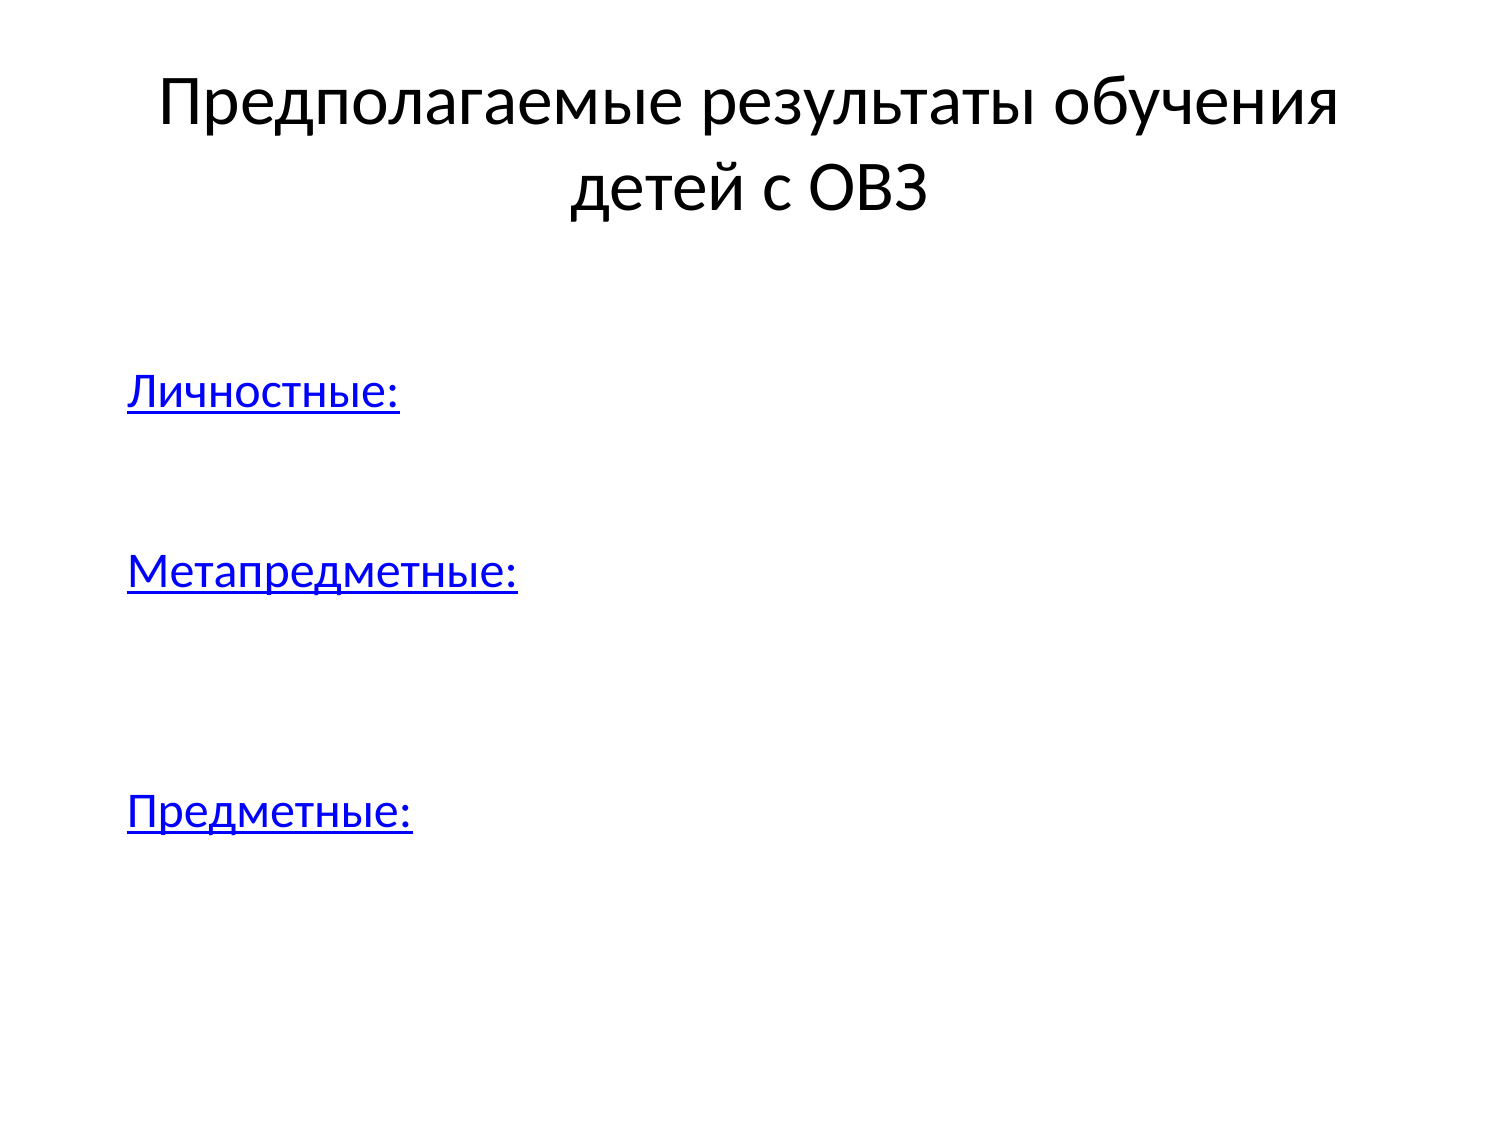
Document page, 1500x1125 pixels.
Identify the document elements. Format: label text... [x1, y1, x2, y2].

title Предполагаемые результаты обучения детей с ОВЗ [75, 45, 1425, 233]
text_box Личностные: Метапредметные: Предметные: [112, 349, 1046, 935]
